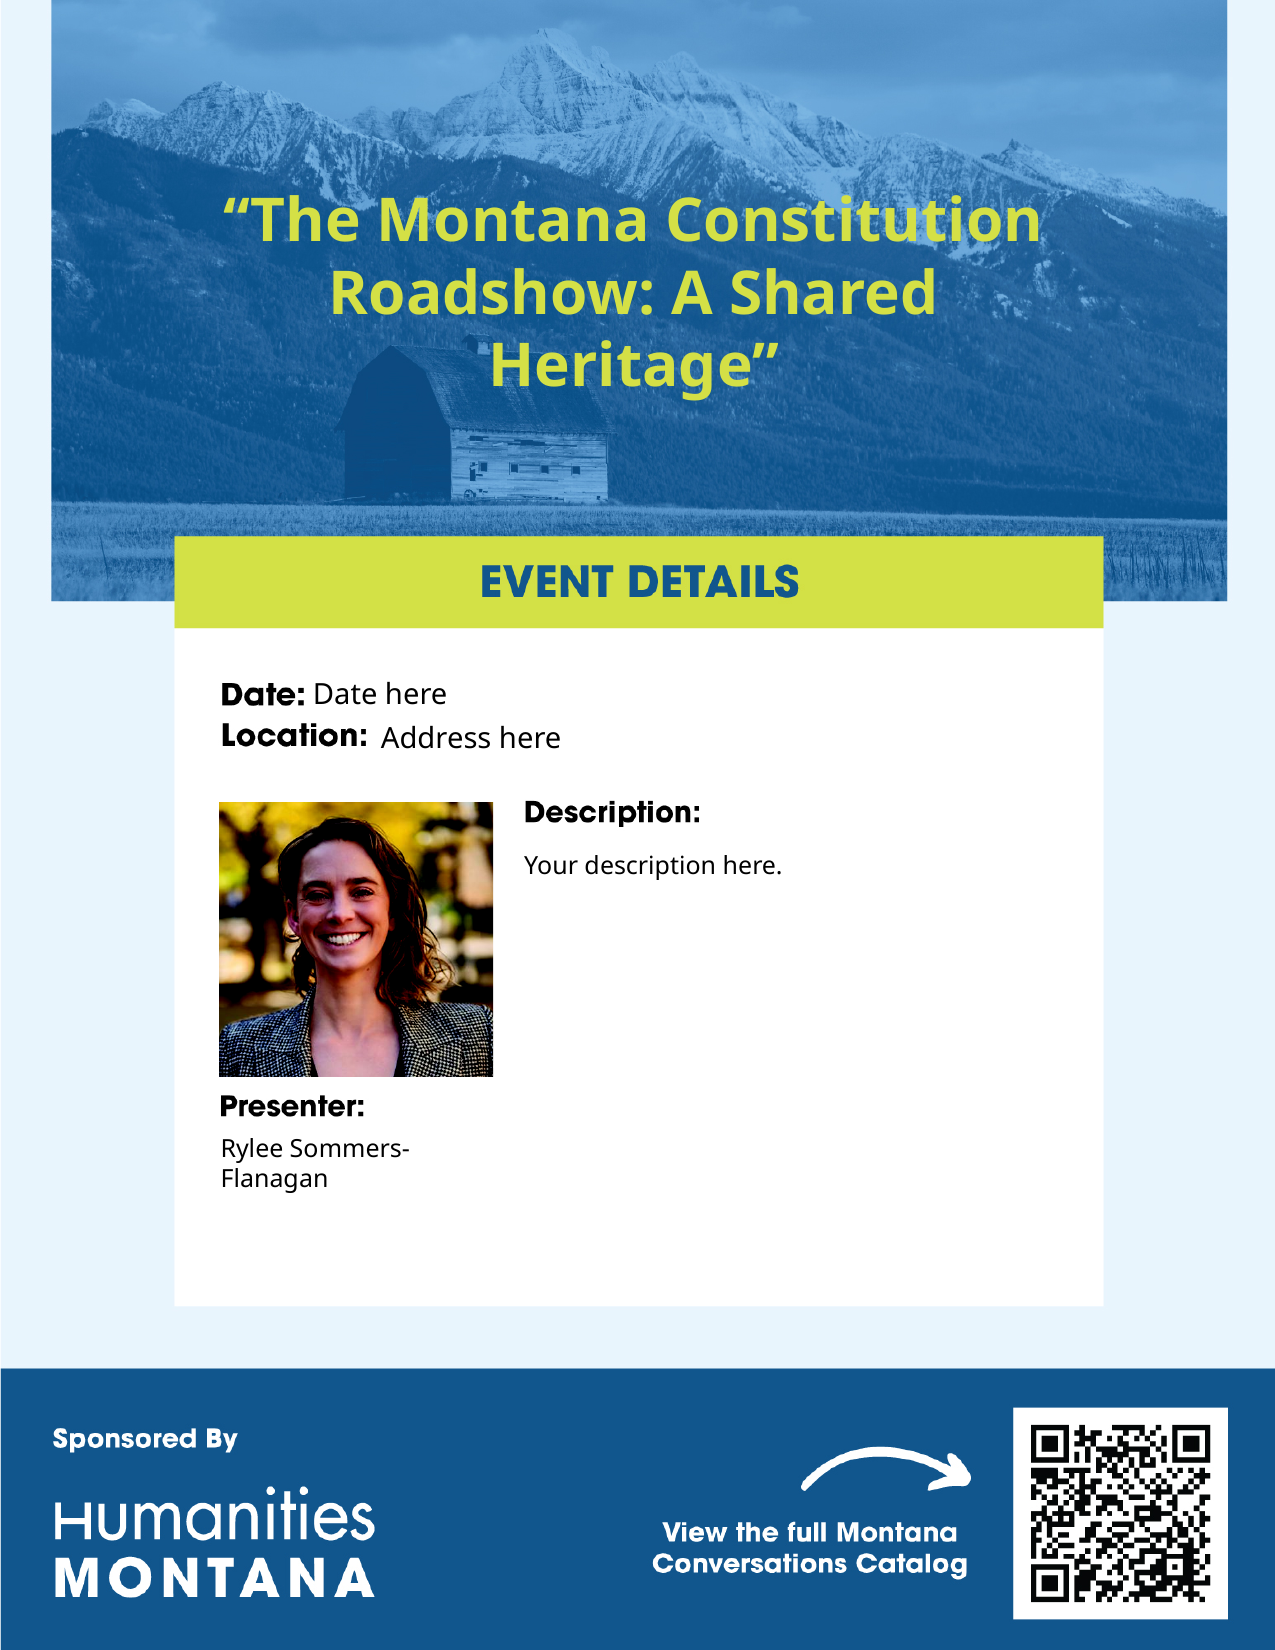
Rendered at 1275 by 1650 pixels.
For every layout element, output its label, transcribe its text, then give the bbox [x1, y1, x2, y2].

picture [0, 0, 1275, 1650]
text_box [169, 132, 1099, 166]
text_box Rylee Sommers-Flanagan [205, 1117, 480, 1208]
text_box Address here [365, 704, 1233, 770]
text_box Your description here. [509, 834, 1033, 895]
text_box [159, 166, 169, 233]
text_box Date here [297, 660, 932, 726]
text_box “The Montana Constitution Roadshow: A Shared Heritage” [169, 166, 1099, 414]
